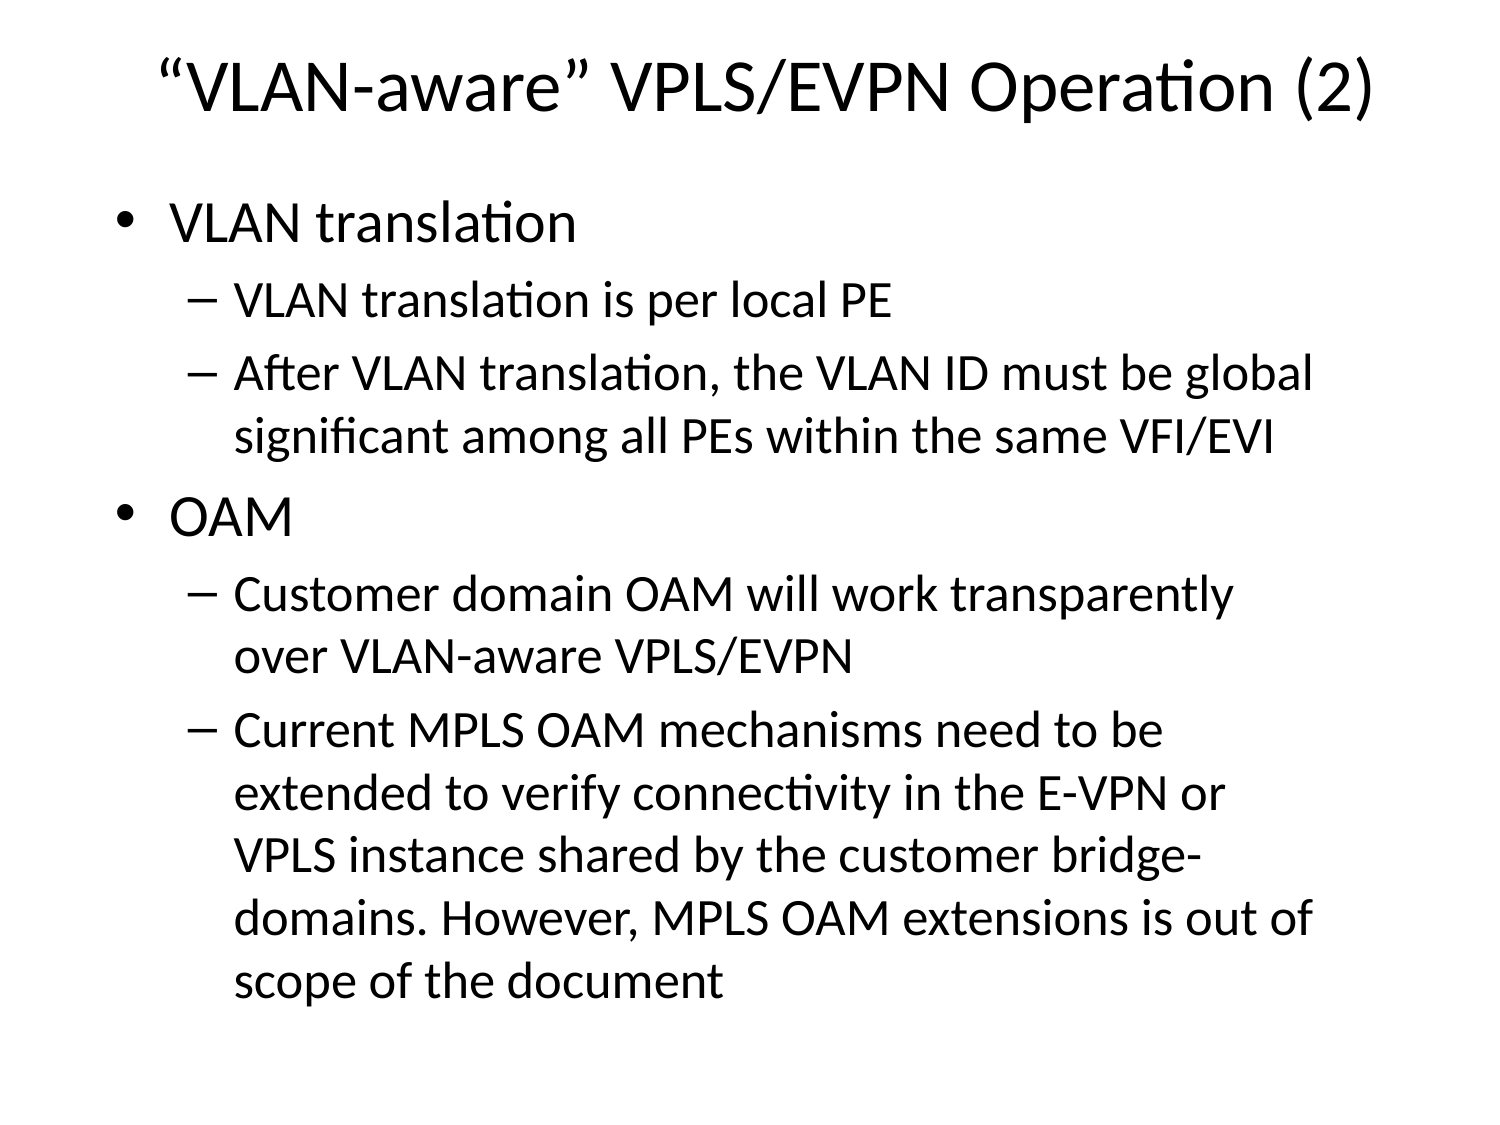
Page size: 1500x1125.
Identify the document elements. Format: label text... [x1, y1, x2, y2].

title “VLAN-aware” VPLS/EVPN Operation (2) [125, 24, 1408, 138]
list VLAN translation VLAN translation is per local PE After VLAN translation, the VLAN ID must be global significant among all PEs within the same VFI/EVI OAM Customer domain OAM will work transparently over VLAN-aware VPLS/EVPN Current MPLS OAM mechanisms need to be extended to verify connectivity in the E-VPN or VPLS instance shared by the customer bridge-domains. However, MPLS OAM extensions is out of scope of the document [99, 174, 1338, 1075]
